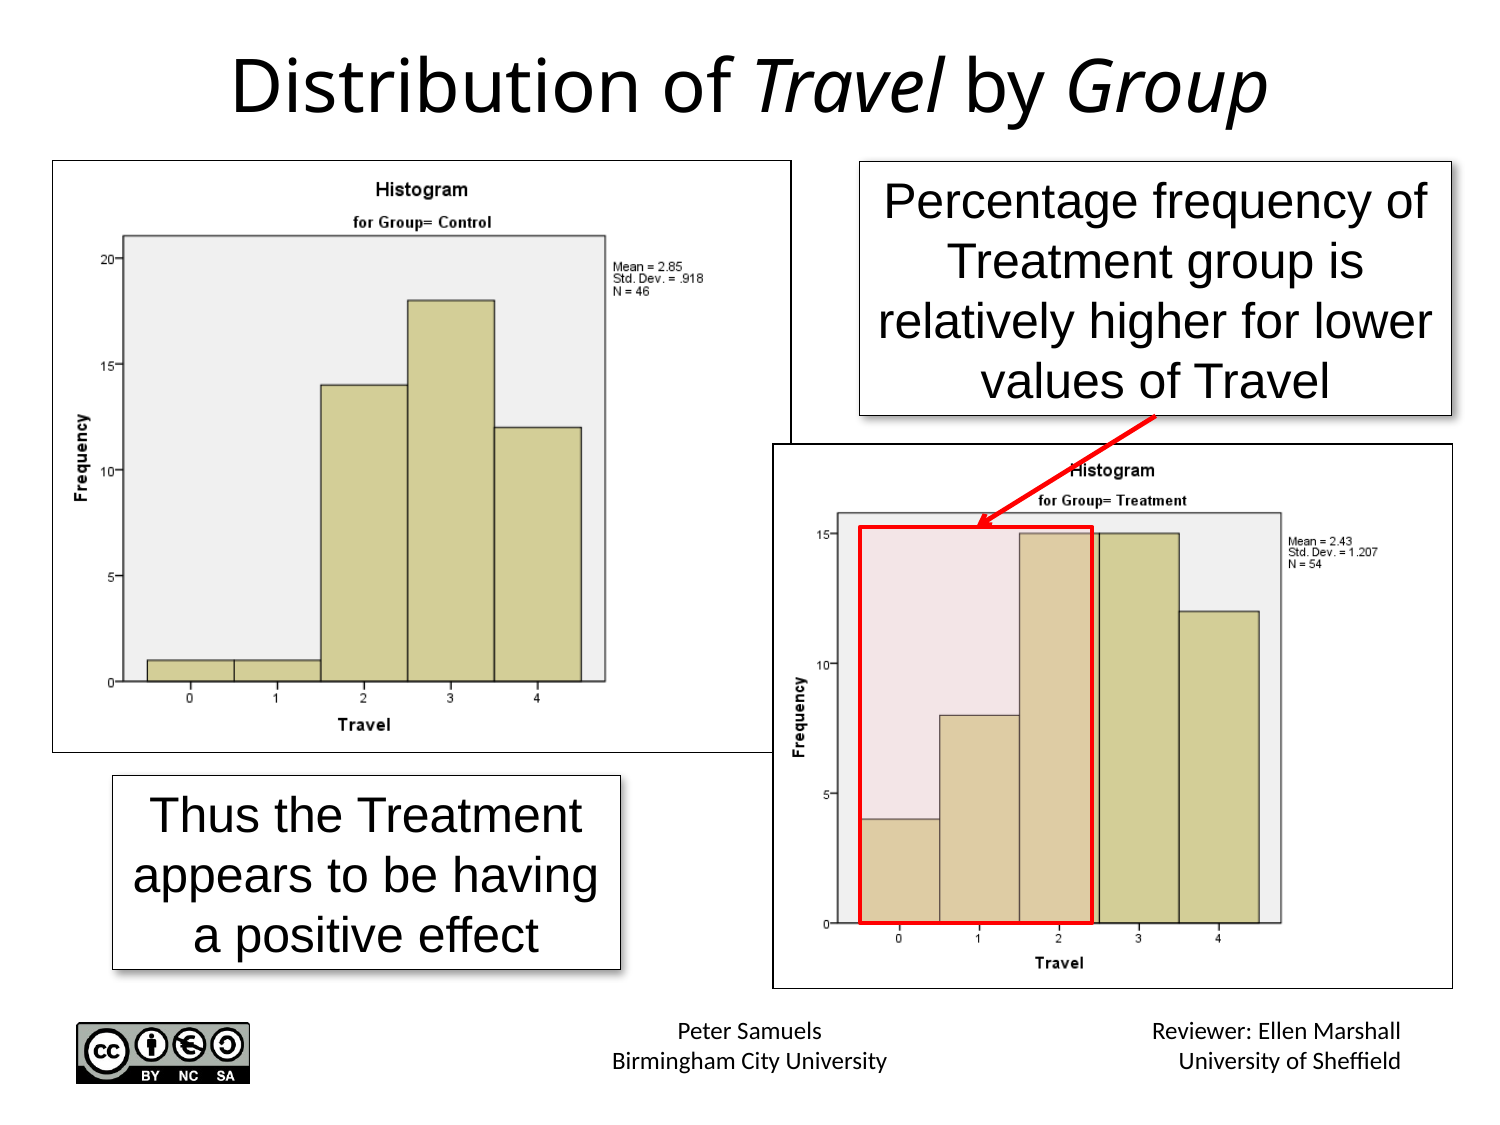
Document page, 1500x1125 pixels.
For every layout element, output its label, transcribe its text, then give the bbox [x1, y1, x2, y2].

picture [52, 160, 1452, 988]
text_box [975, 418, 1156, 528]
title Distribution of Travel by Group [75, 30, 1425, 135]
text_box Percentage frequency of Treatment group is relatively higher for lower values of Travel [859, 161, 1452, 416]
text_box Reviewer: Ellen Marshall University of Sheffield [1038, 1007, 1417, 1083]
picture [76, 1022, 251, 1084]
text_box Peter Samuels Birmingham City University [549, 1007, 951, 1083]
text_box Thus the Treatment appears to be having a positive effect [112, 775, 621, 970]
